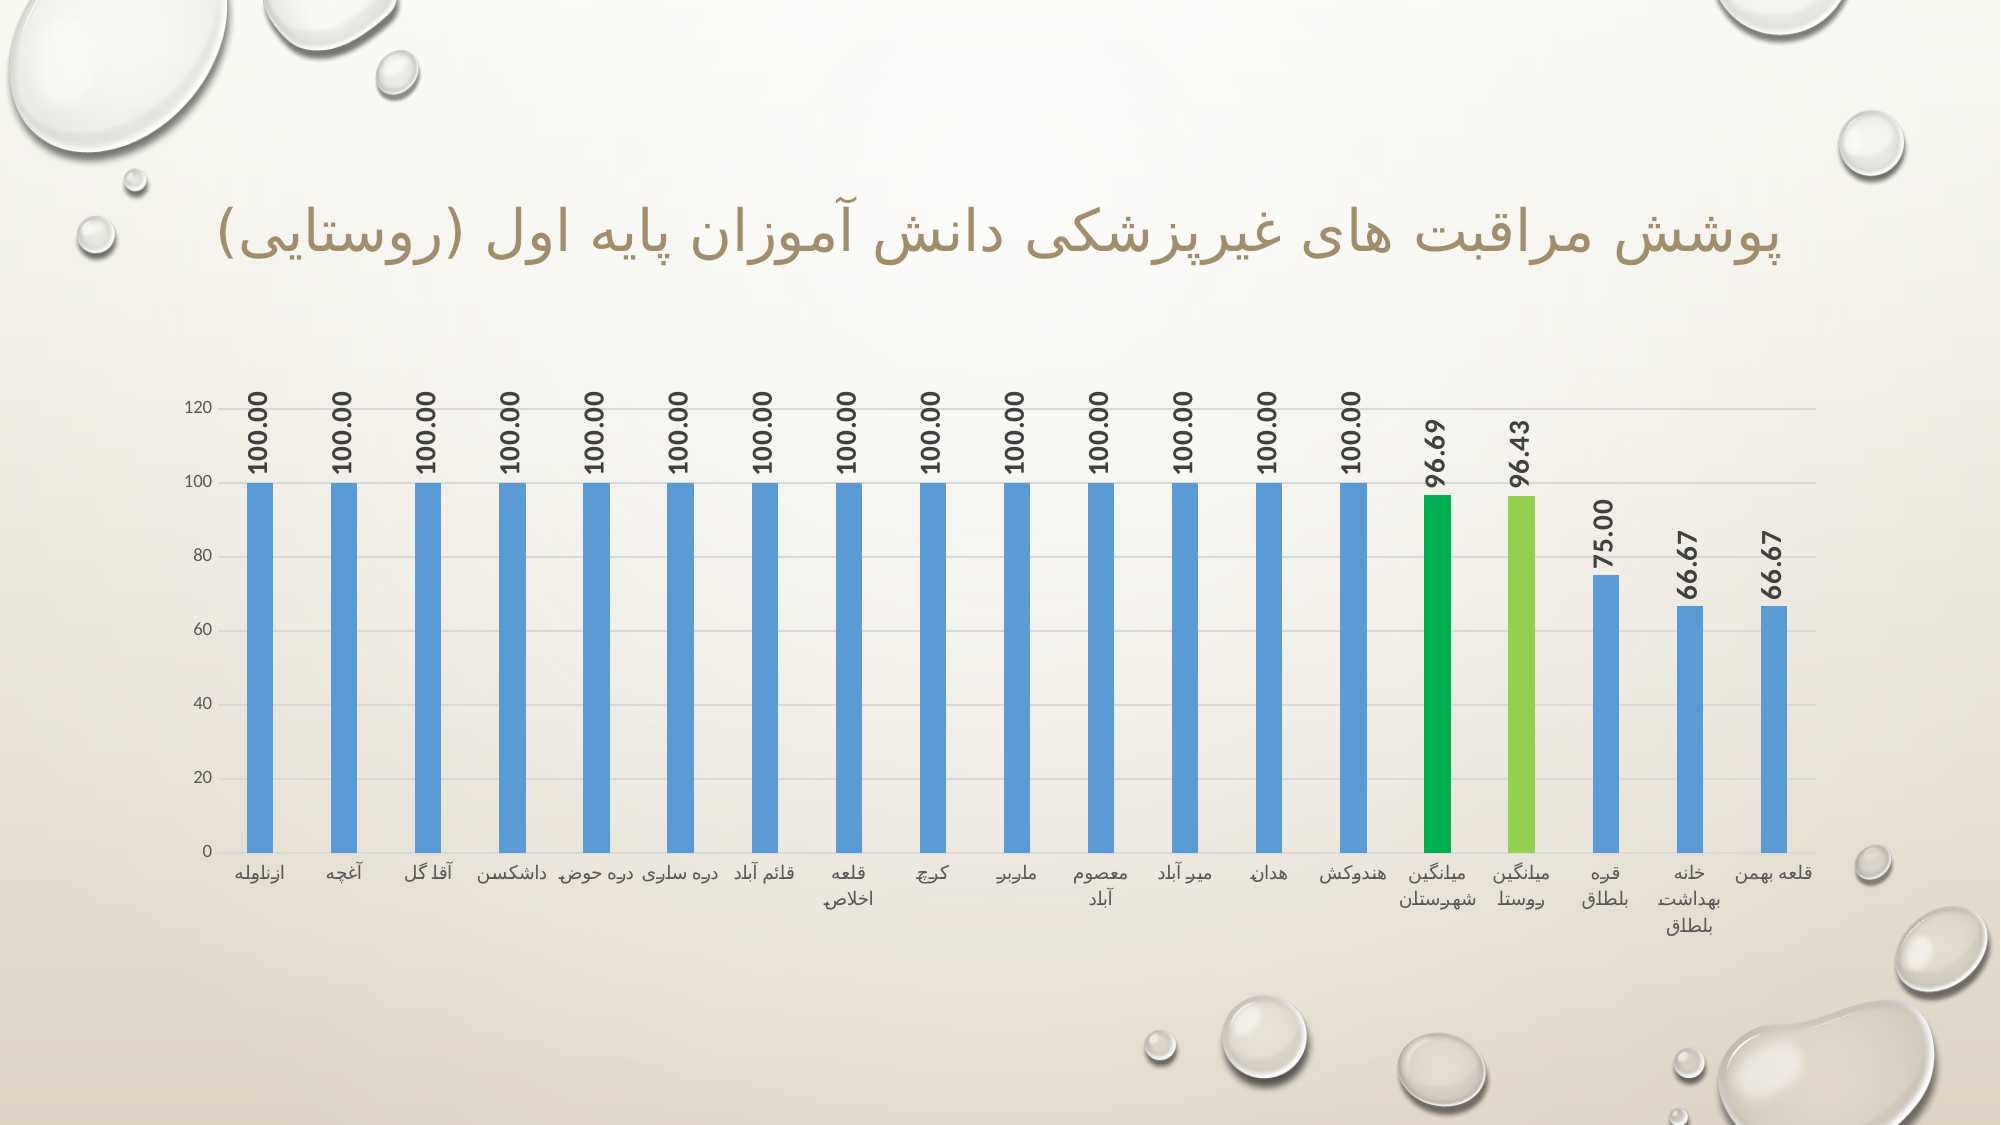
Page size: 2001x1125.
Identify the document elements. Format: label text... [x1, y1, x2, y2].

picture [0, 0, 2000, 1125]
title پوشش مراقبت های غیرپزشکی دانش آموزان پایه اول (روستایی) [149, 101, 1851, 364]
chart [149, 387, 1851, 951]
